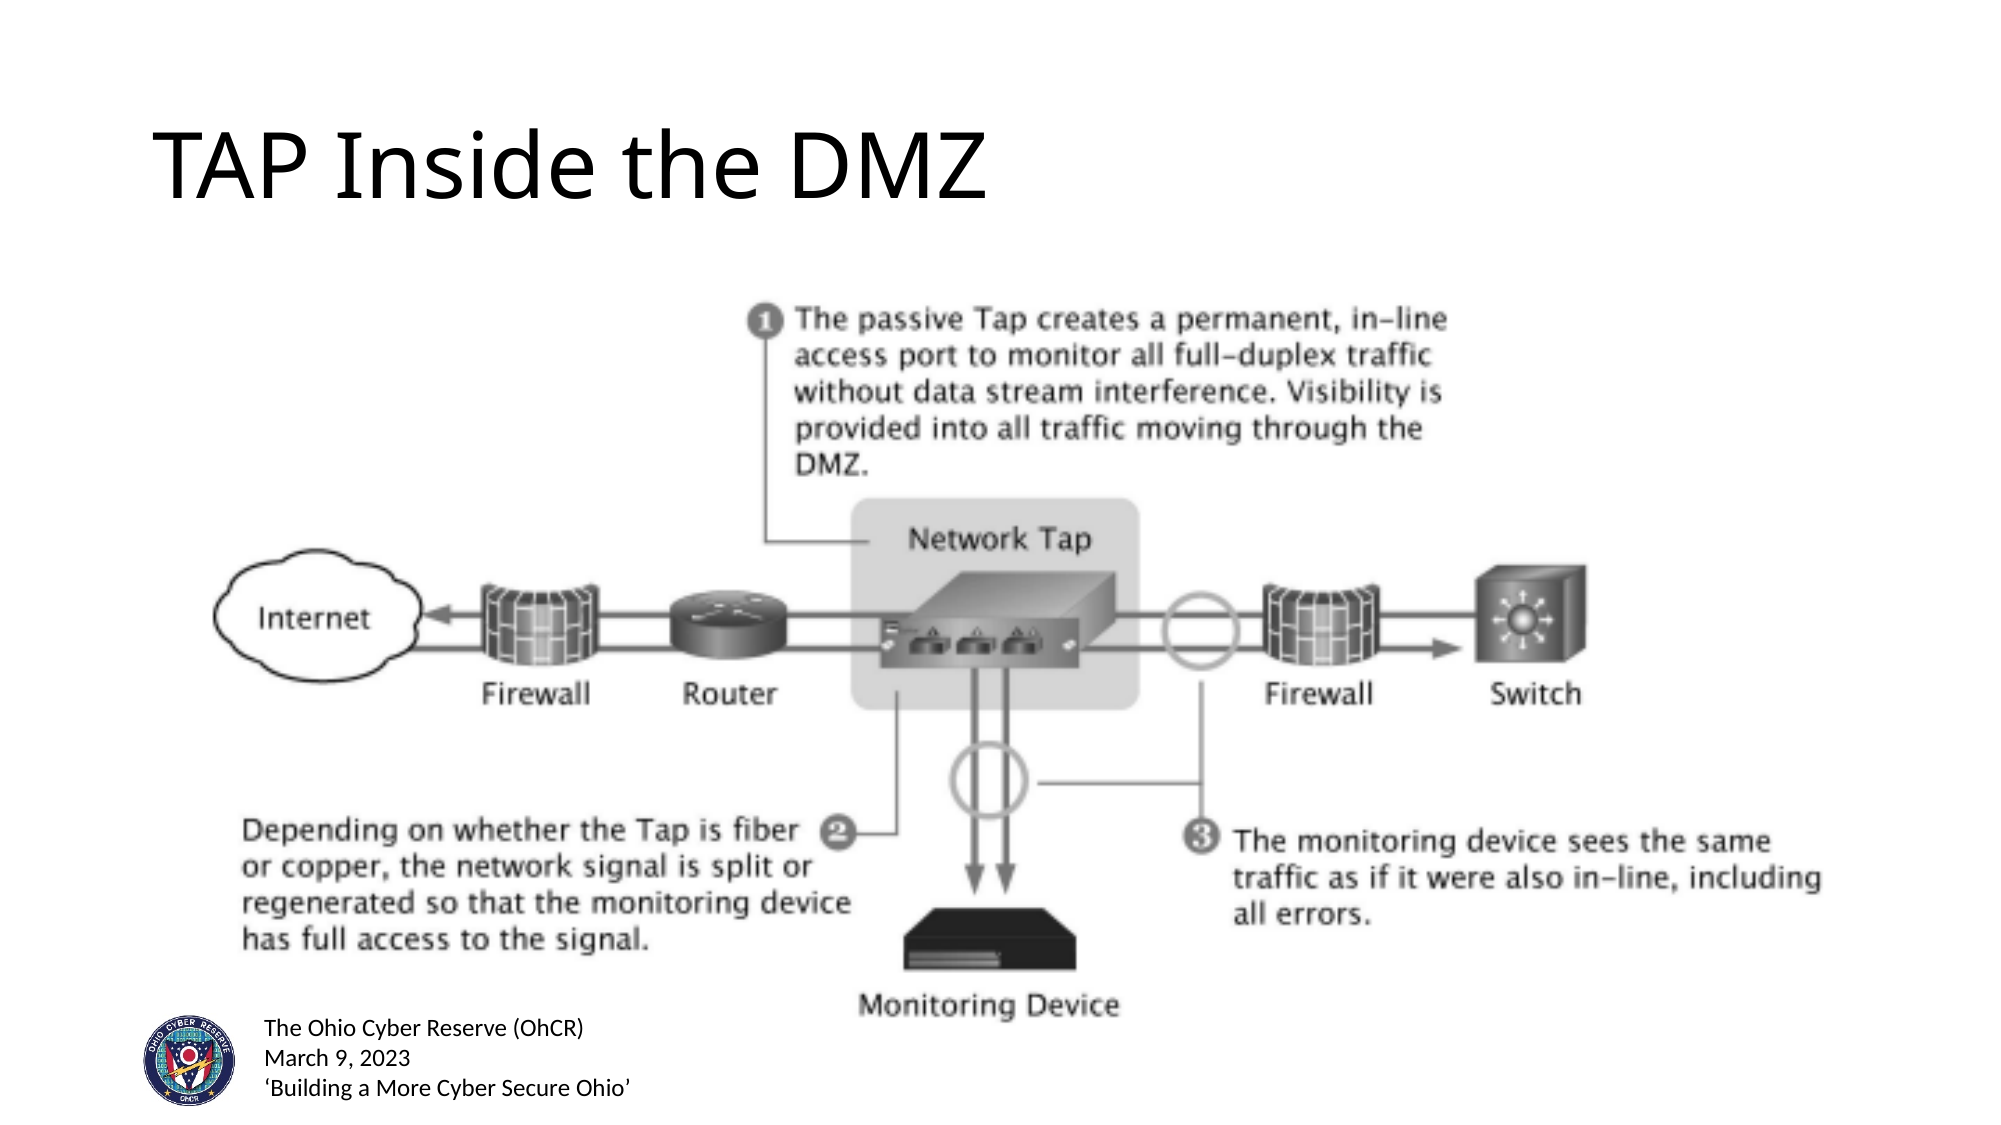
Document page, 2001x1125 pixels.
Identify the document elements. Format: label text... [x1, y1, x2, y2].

text_box The Ohio Cyber Reserve (OhCR) March 9, 2023 ‘Building a More Cyber Secure Ohio’ [249, 1051, 647, 1109]
title TAP Inside the DMZ [137, 59, 1863, 278]
picture [140, 277, 1843, 1108]
